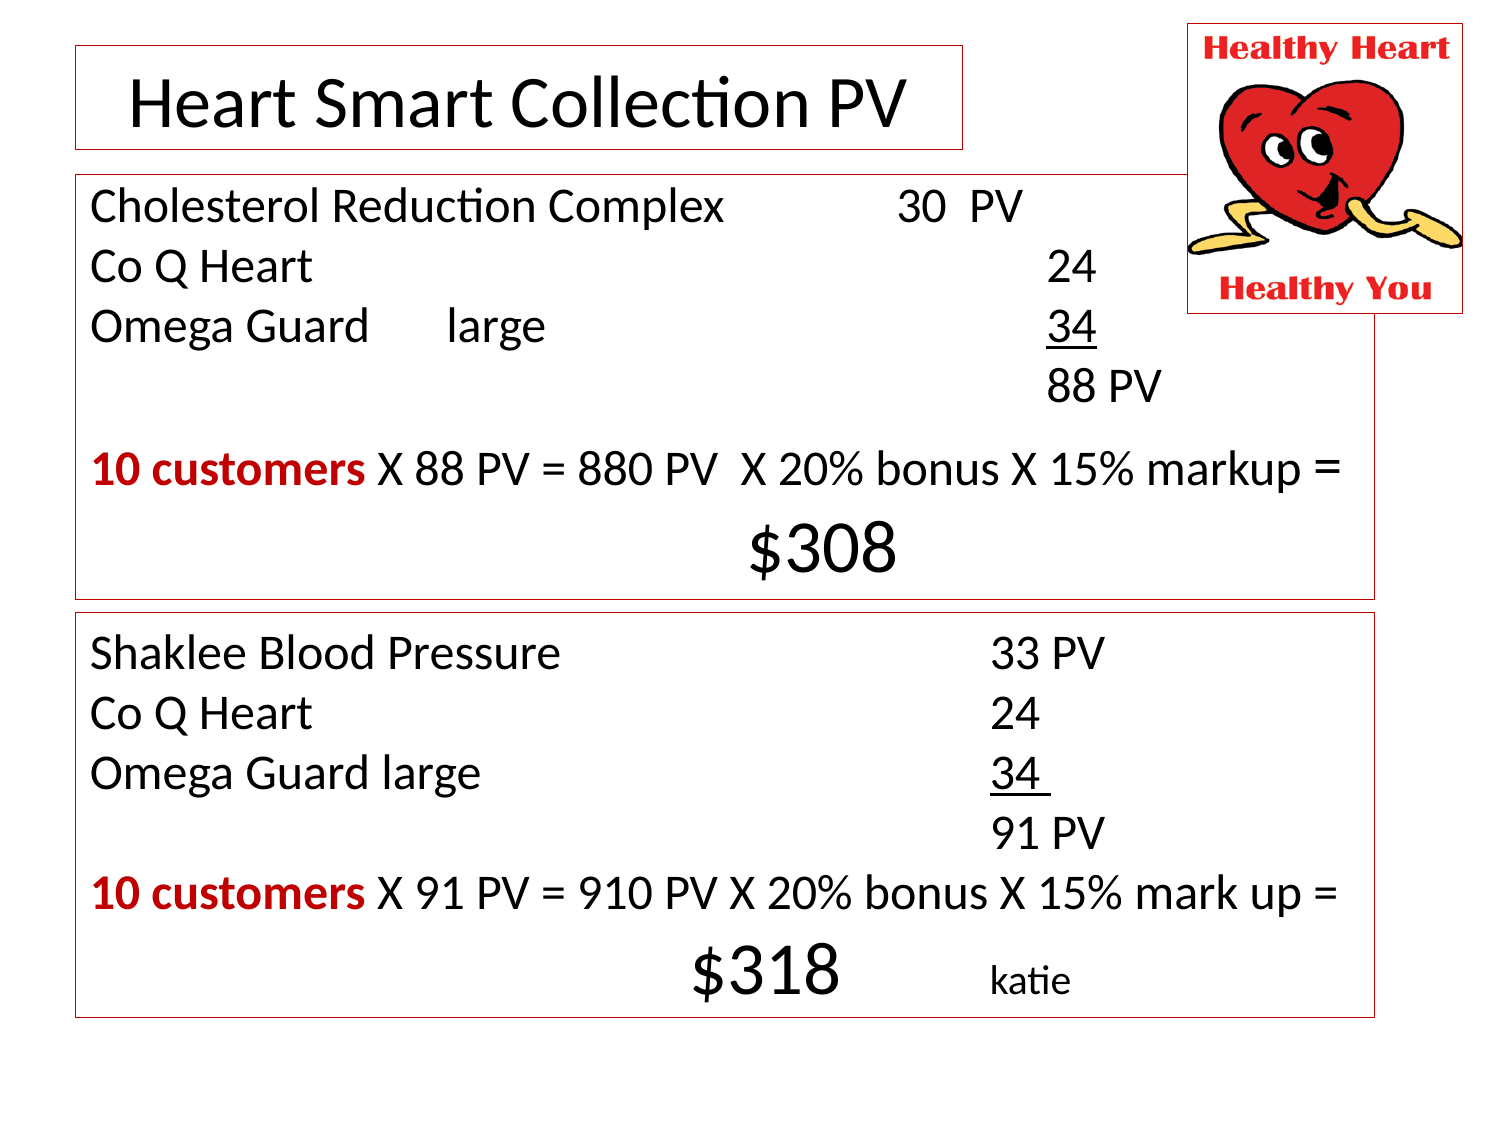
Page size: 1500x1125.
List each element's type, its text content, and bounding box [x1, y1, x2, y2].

list Cholesterol Reduction Complex 30 PV Co Q Heart 24 Omega Guard large 34 88 PV 10 customers X 88 PV = 880 PV X 20% bonus X 15% markup = $308 [75, 174, 1375, 600]
picture [1187, 23, 1463, 315]
title Heart Smart Collection PV [75, 45, 963, 150]
text_box Shaklee Blood Pressure 33 PV Co Q Heart 24 Omega Guard large 34 91 PV 10 customers X 91 PV = 910 PV X 20% bonus X 15% mark up = $318 katie [75, 612, 1375, 1018]
